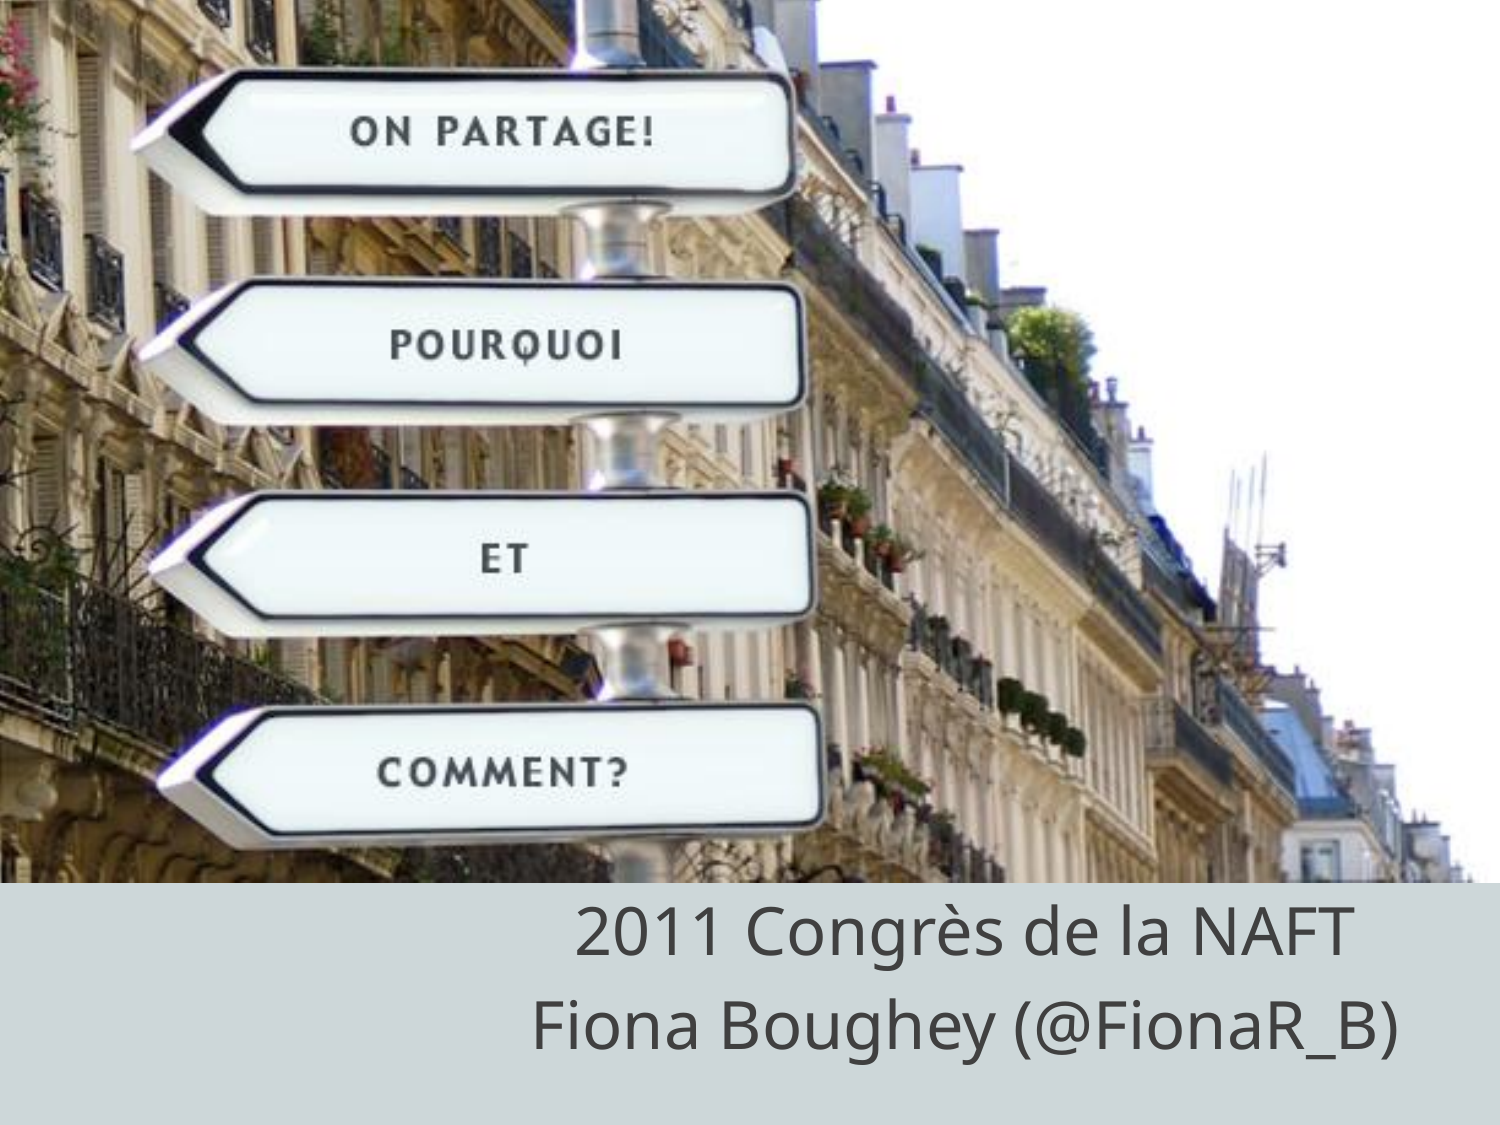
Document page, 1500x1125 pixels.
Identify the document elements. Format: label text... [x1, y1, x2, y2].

subtitle 2011 Congrès de la NAFT Fiona Boughey (@FionaR_B) [431, 889, 1500, 1125]
picture [0, 0, 1500, 883]
